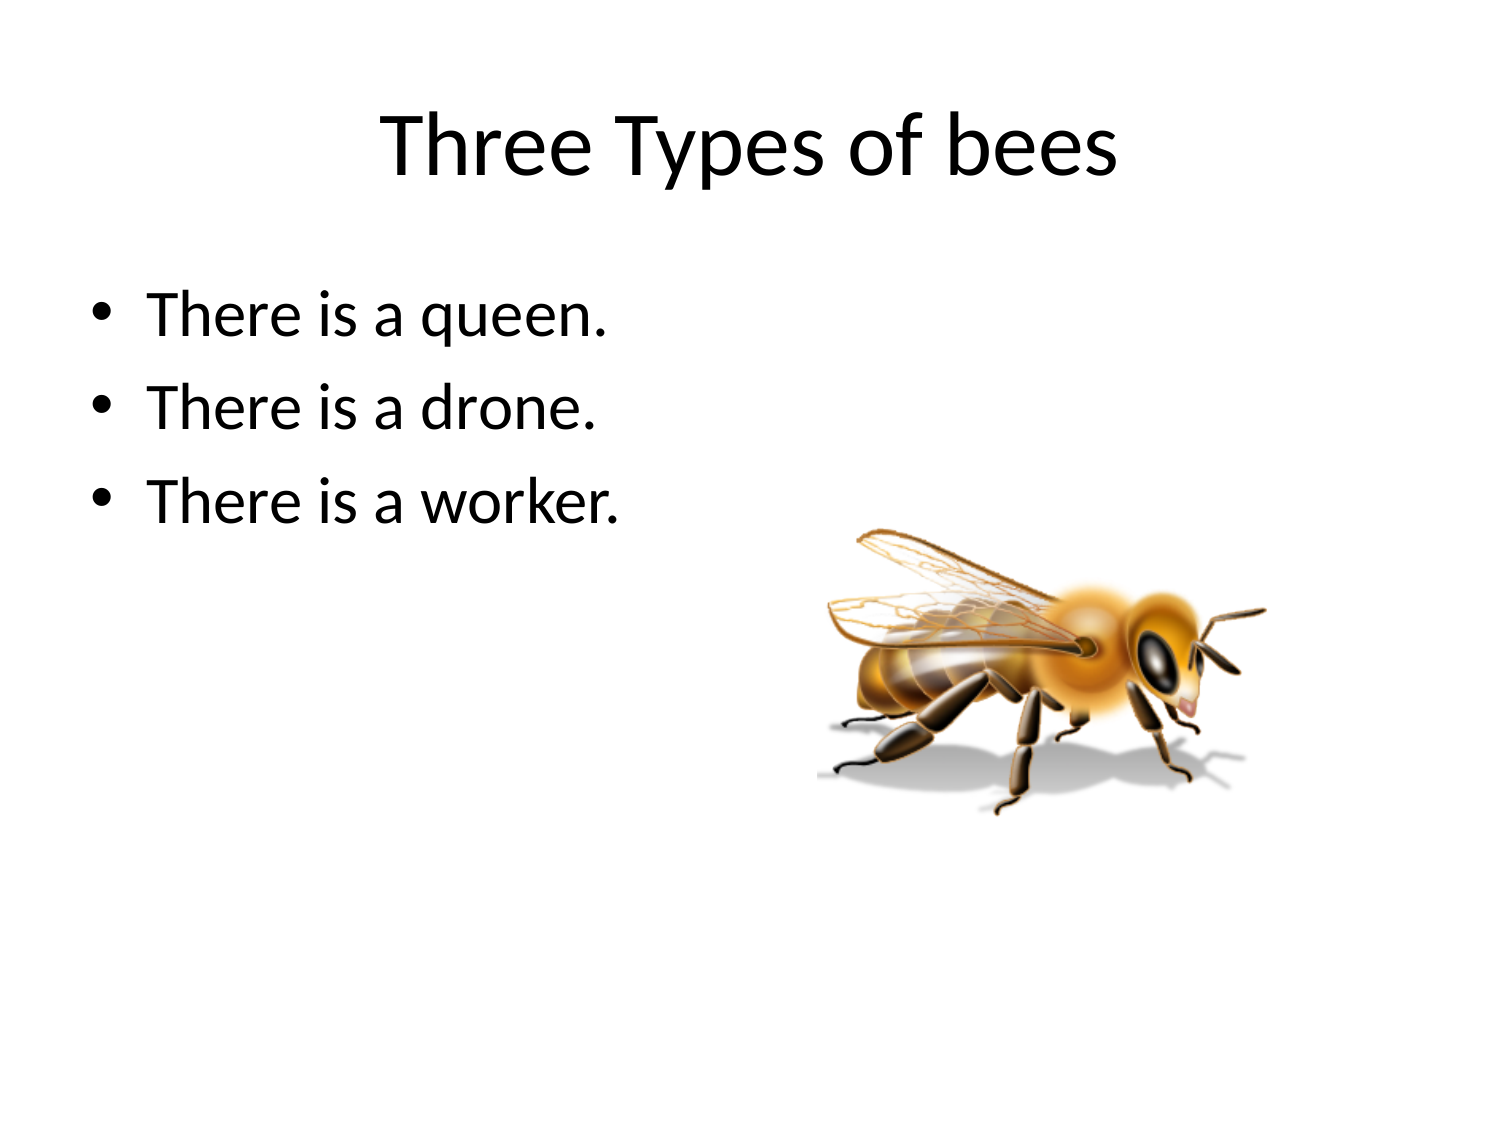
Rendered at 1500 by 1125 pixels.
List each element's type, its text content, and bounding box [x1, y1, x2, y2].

list There is a queen. There is a drone. There is a worker. [75, 262, 1447, 1005]
picture [817, 456, 1276, 908]
title Three Types of bees [75, 45, 1425, 233]
